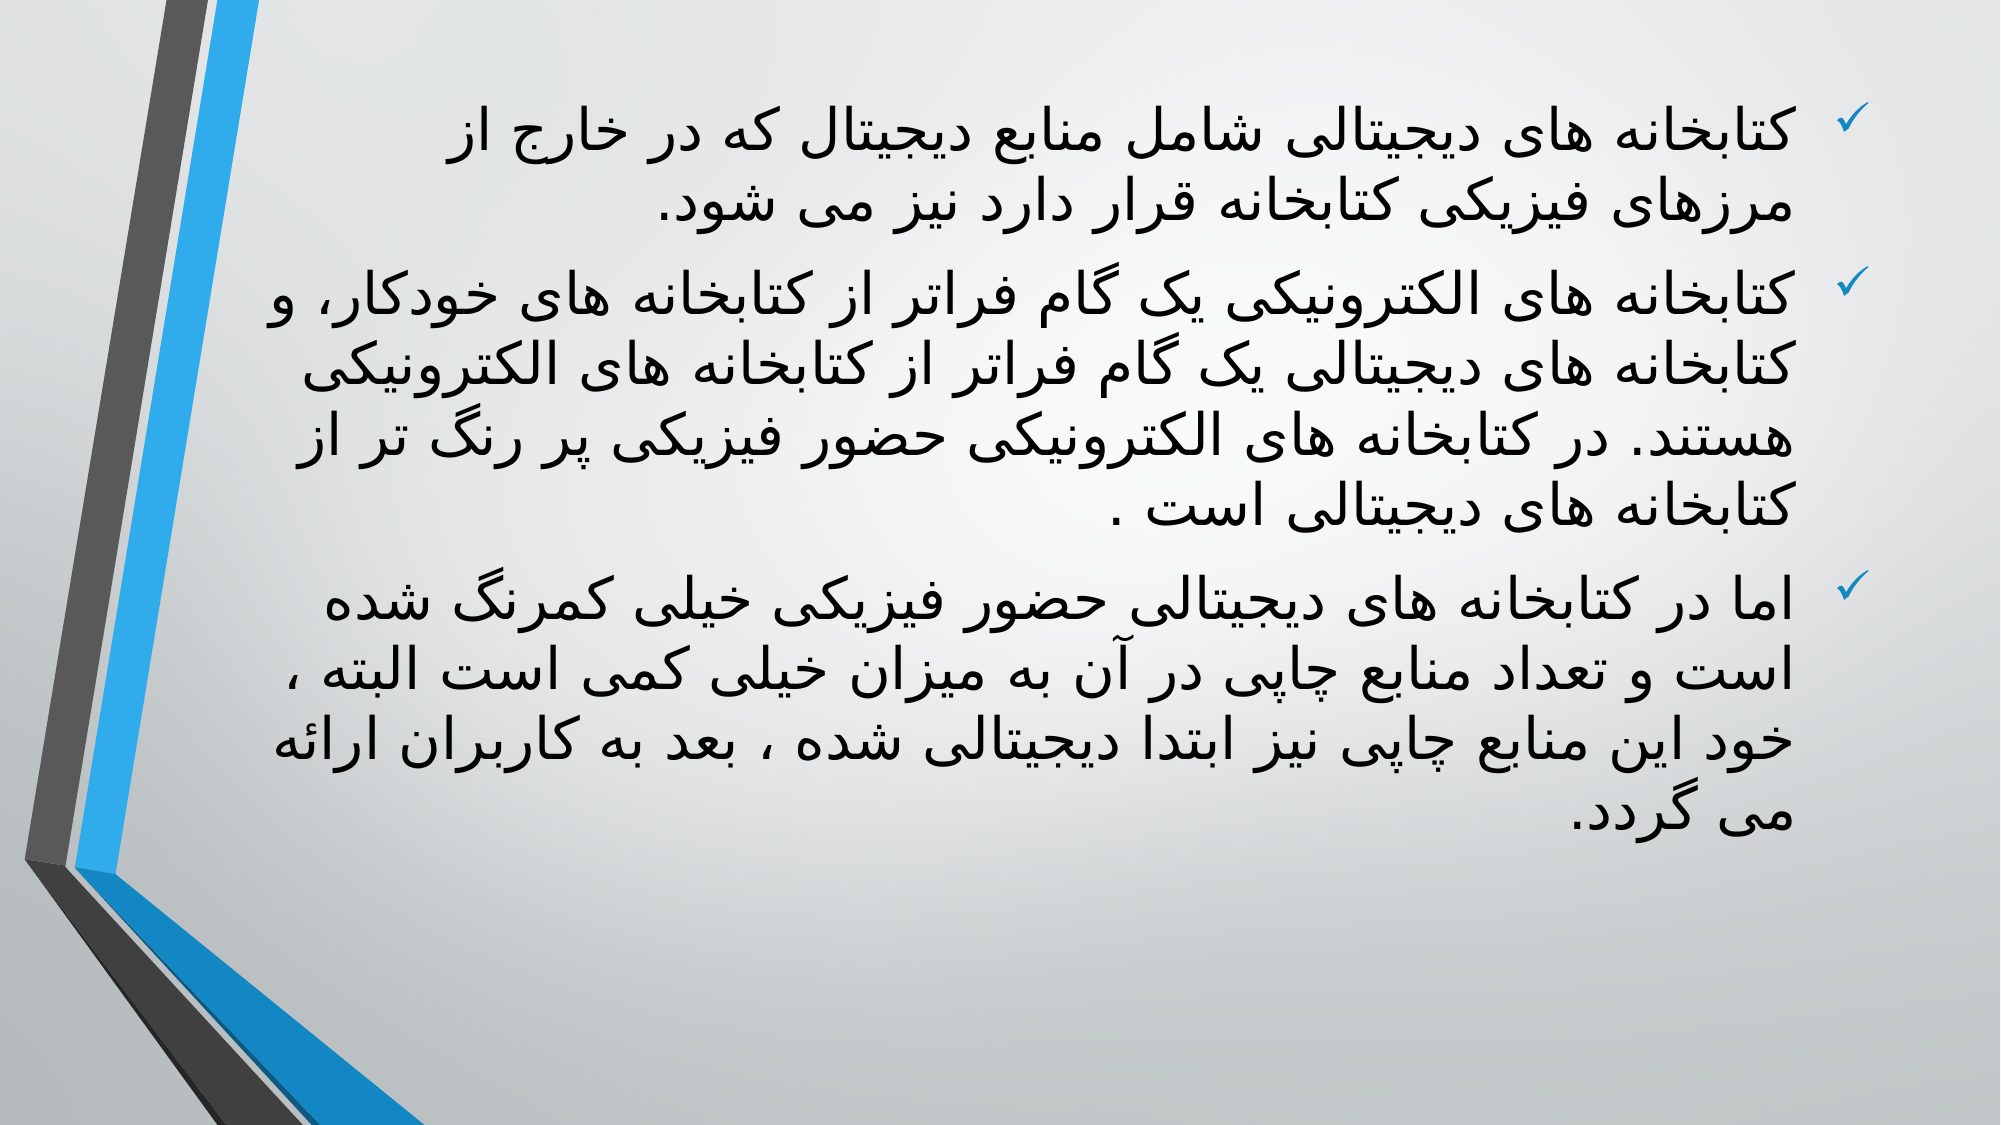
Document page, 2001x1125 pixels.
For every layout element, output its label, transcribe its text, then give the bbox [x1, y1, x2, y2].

list کتابخانه های دیجیتالی شامل منابع دیجیتال که در خارج از مرزهای فیزیکی کتابخانه قرار دارد نیز می شود. کتابخانه های الکترونیکی یک گام فراتر از کتابخانه های خودکار، و کتابخانه های دیجیتالی یک گام فراتر از کتابخانه های الکترونیکی هستند. در کتابخانه های الکترونیکی حضور فیزیکی پر رنگ تر از کتابخانه های دیجیتالی است . اما در کتابخانه های دیجیتالی حضور فیزیکی خیلی کمرنگ شده است و تعداد منابع چاپی در آن به میزان خیلی کمی است البته ، خود این منابع چاپی نیز ابتدا دیجیتالی شده ، بعد به کاربران ارائه می گردد. [243, 53, 1887, 950]
